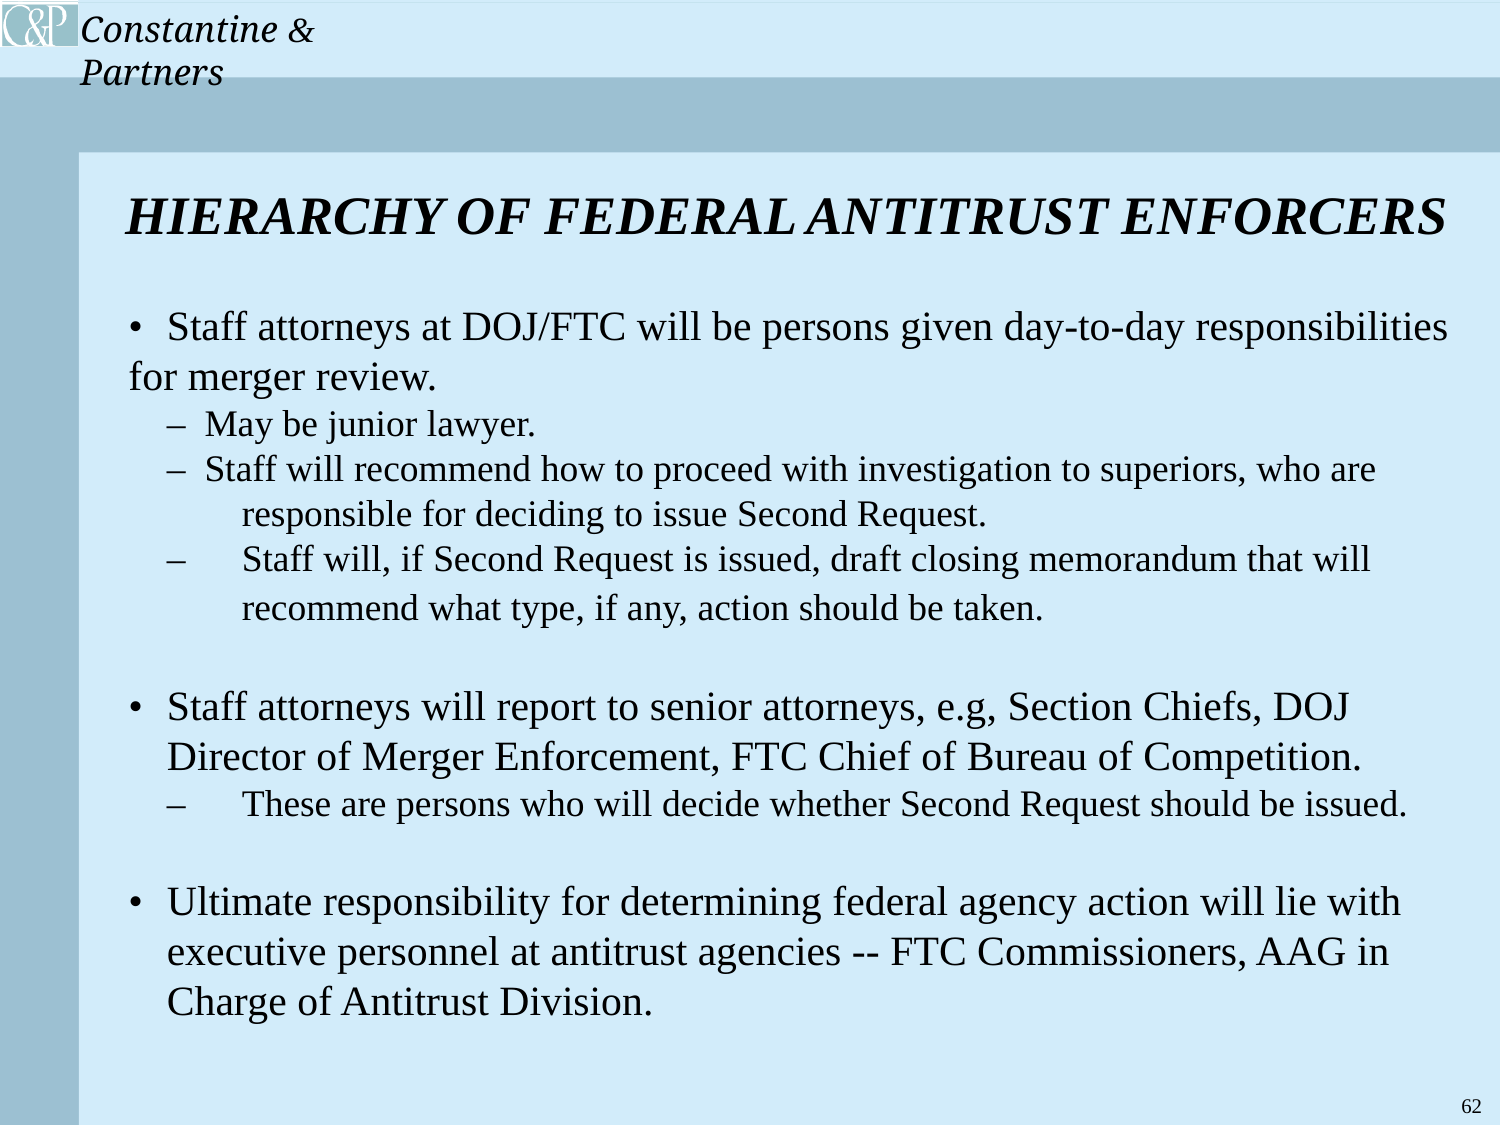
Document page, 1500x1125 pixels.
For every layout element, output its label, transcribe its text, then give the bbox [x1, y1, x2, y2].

text_box HIERARCHY OF FEDERAL ANTITRUST ENFORCERS [74, 114, 1500, 249]
text_box • Staff attorneys at DOJ/FTC will be persons given day-to-day responsibilities for merger review. – May be junior lawyer. – Staff will recommend how to proceed with investigation to superiors, who are responsible for deciding to issue Second Request. – Staff will, if Second Request is issued, draft closing memorandum that will recommend what type, if any, action should be taken. • Staff attorneys will report to senior attorneys, e.g, Section Chiefs, DOJ Director of Merger Enforcement, FTC Chief of Bureau of Competition. – These are persons who will decide whether Second Request should be issued. • Ultimate responsibility for determining federal agency action will lie with executive personnel at antitrust agencies -- FTC Commissioners, AAG in Charge of Antitrust Division. [74, 291, 1500, 1032]
